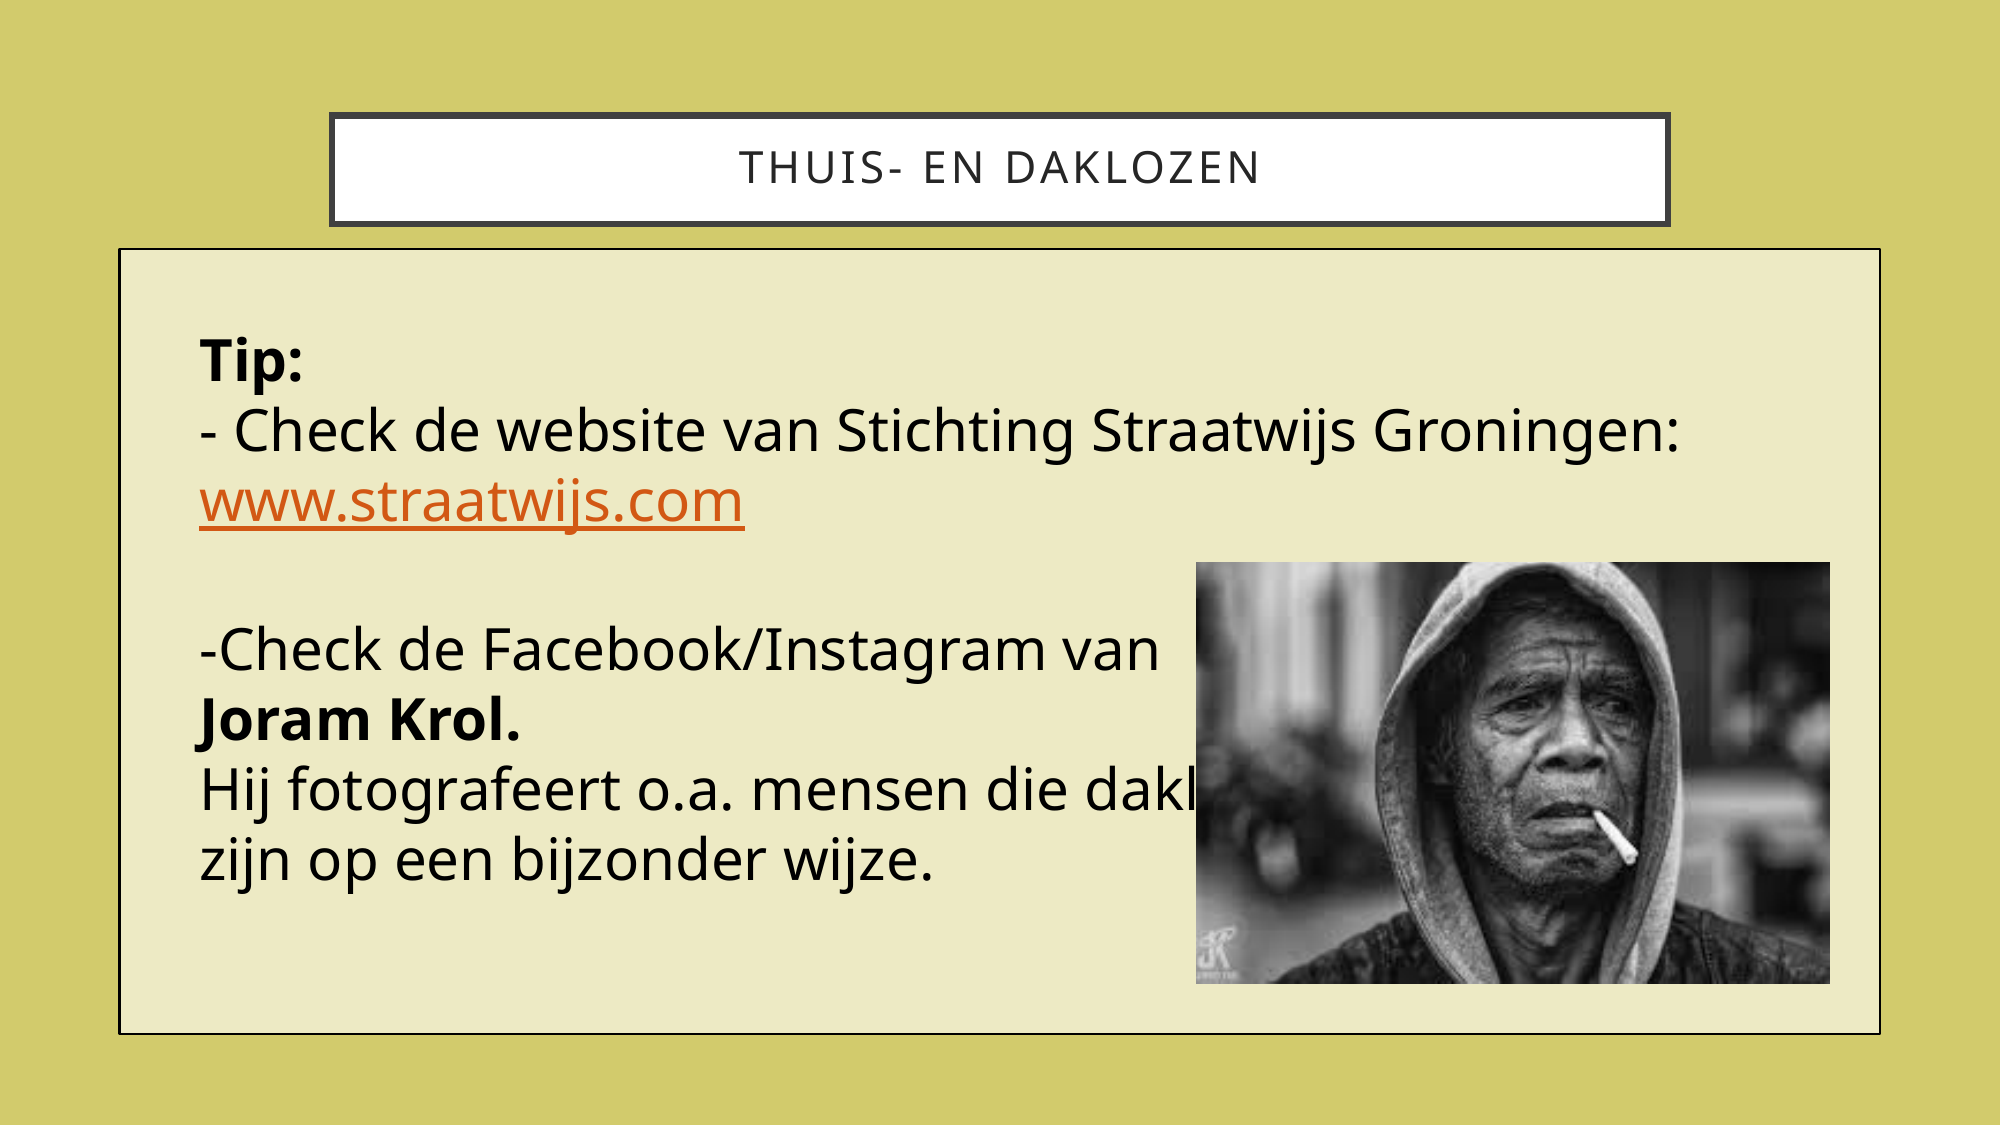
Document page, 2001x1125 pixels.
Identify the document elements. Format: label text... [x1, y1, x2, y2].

picture [1196, 562, 1830, 984]
text_box Tip: - Check de website van Stichting Straatwijs Groningen: www.straatwijs.com -Check de Facebook/Instagram van Joram Krol. Hij fotografeert o.a. mensen die dakloos zijn op een bijzonder wijze. [184, 315, 1765, 1040]
title Thuis- en daklozen [329, 112, 1671, 227]
text_box [118, 248, 1881, 1035]
